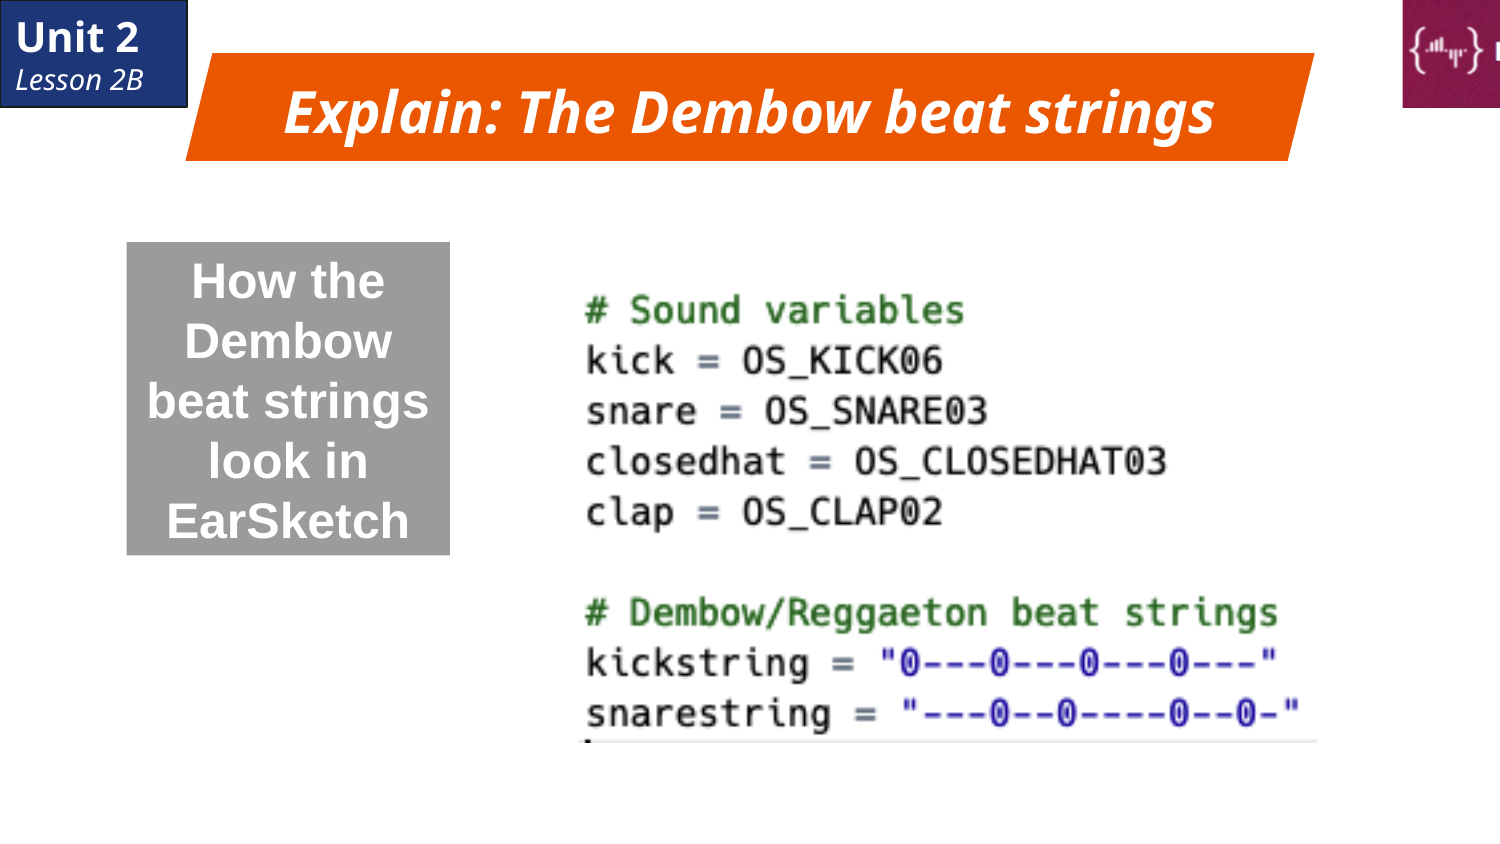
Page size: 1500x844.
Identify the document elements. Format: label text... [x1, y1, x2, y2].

text_box Unit 2 Lesson 2B [0, 0, 187, 108]
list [577, 279, 1317, 743]
text_box Explain: The Dembow beat strings [221, 60, 1279, 155]
picture [1402, 0, 1500, 108]
title How the Dembow beat strings look in EarSketch [126, 242, 450, 556]
text_box [185, 53, 1315, 161]
